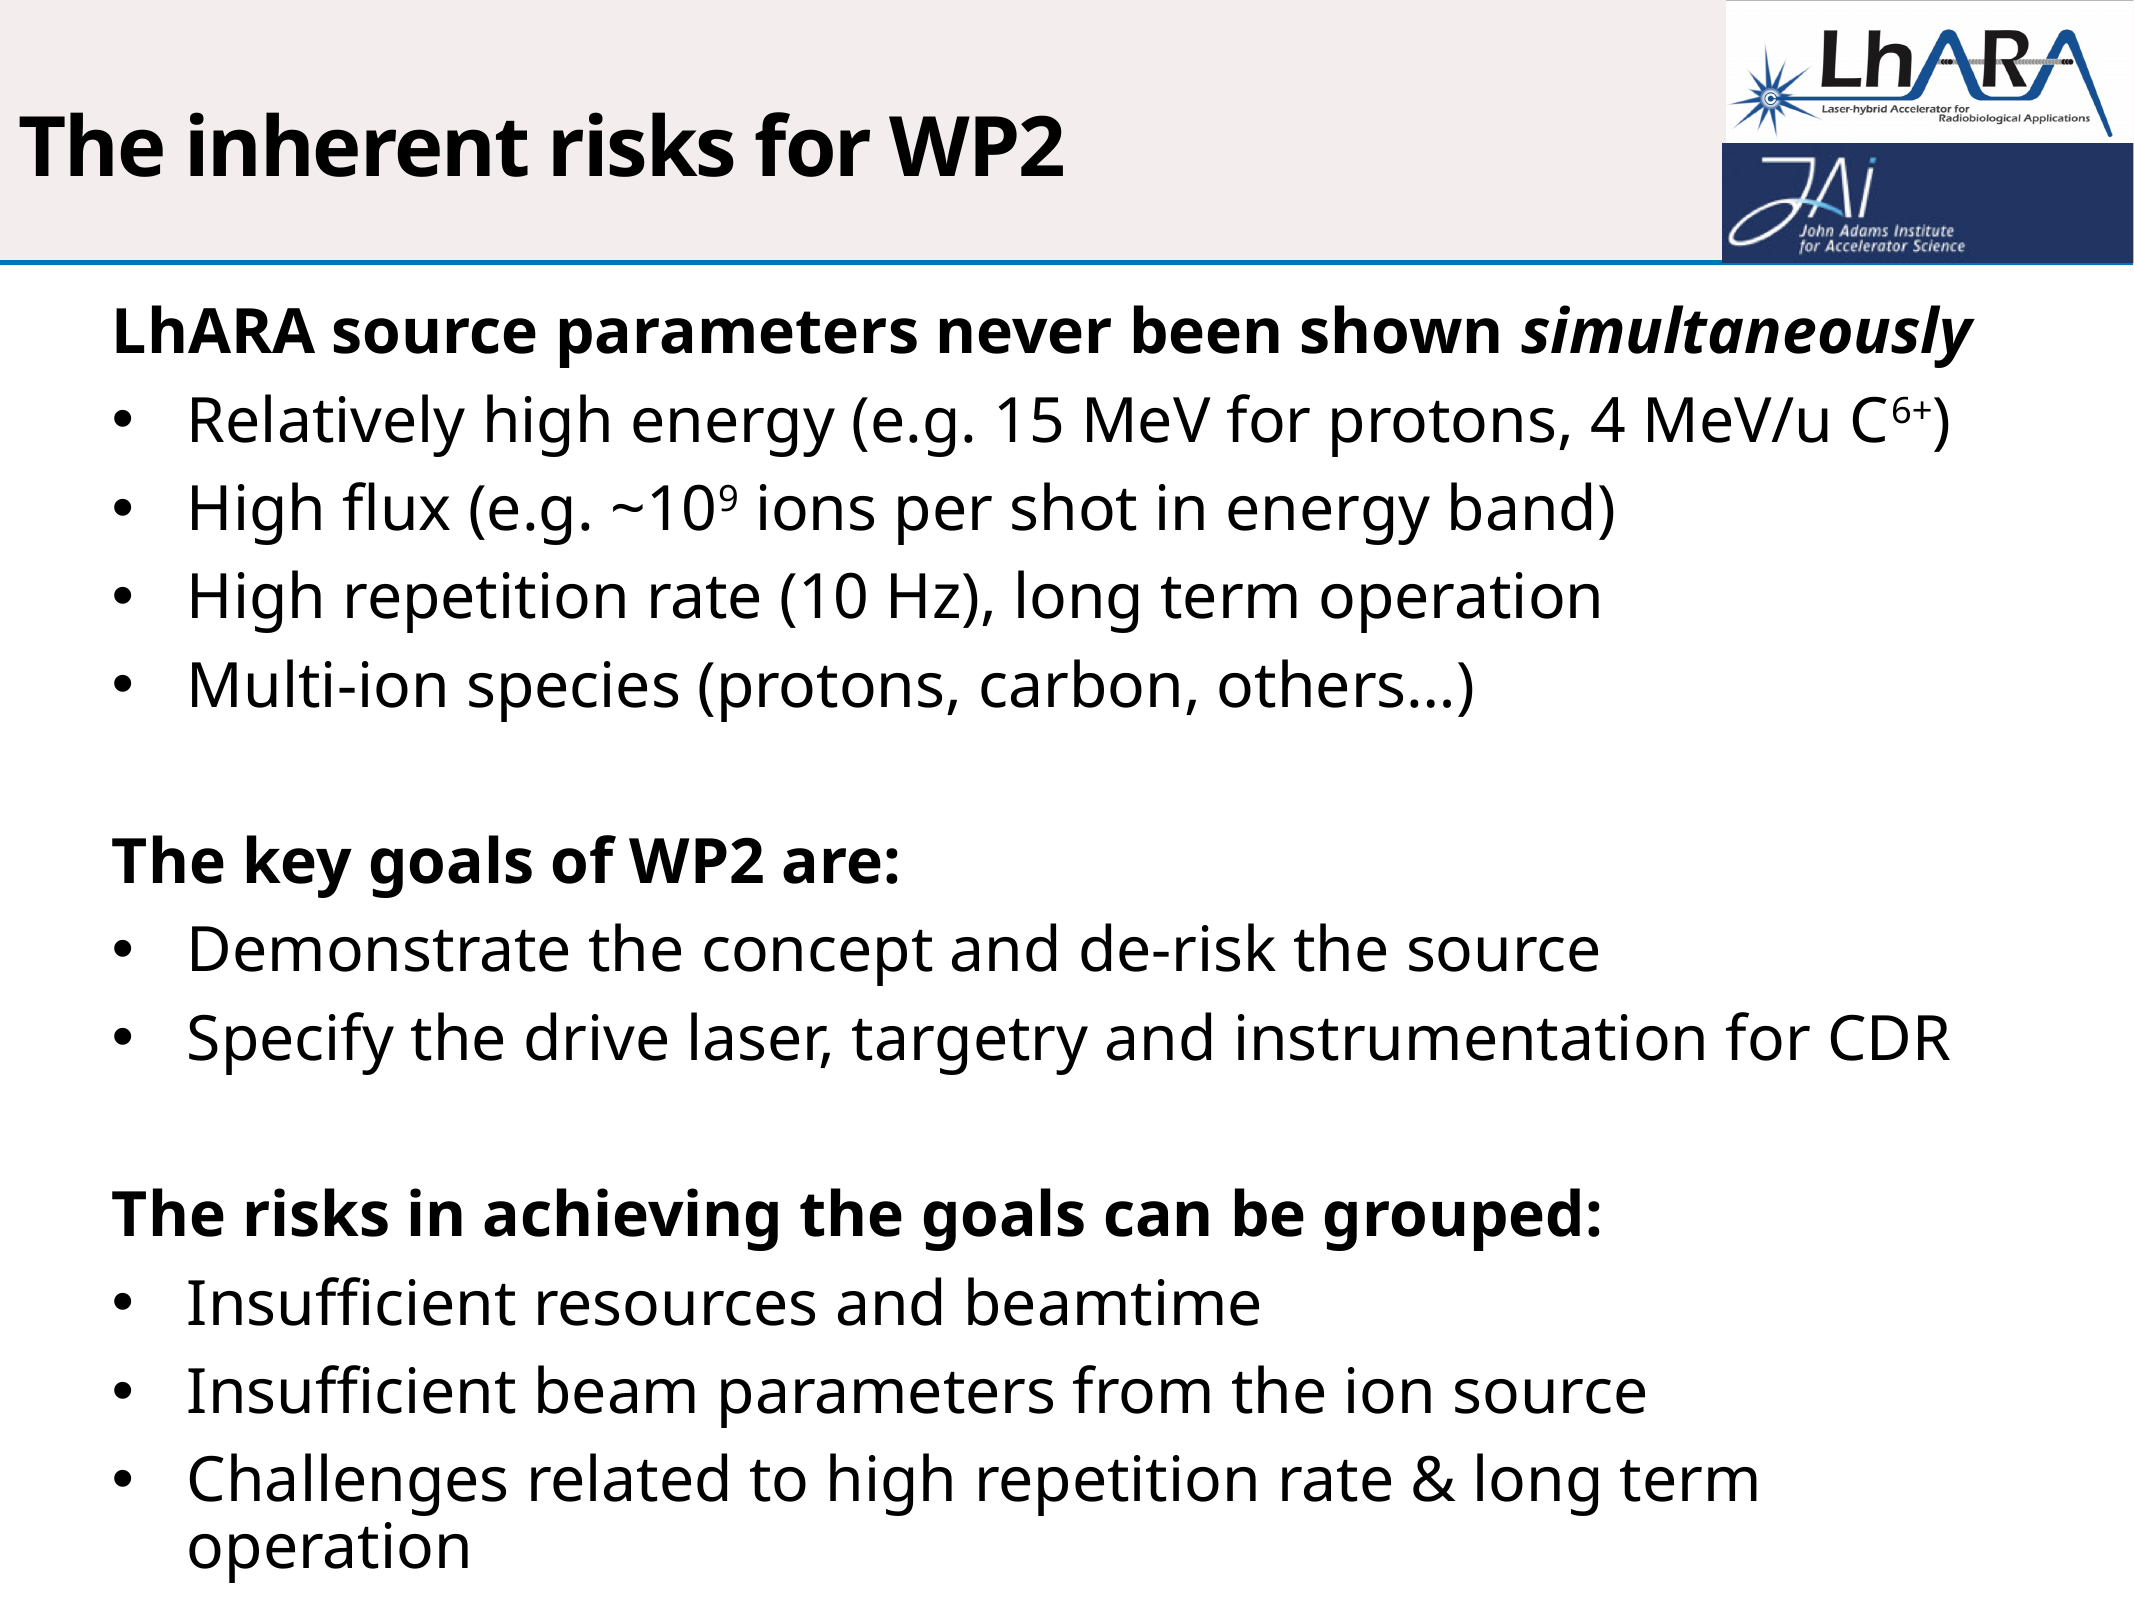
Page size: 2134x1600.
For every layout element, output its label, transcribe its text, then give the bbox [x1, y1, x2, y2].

title The inherent risks for WP2 [9, 103, 1916, 272]
picture [1726, 0, 2134, 263]
text_box LhARA source parameters never been shown simultaneously Relatively high energy (e.g. 15 MeV for protons, 4 MeV/u C6+) High flux (e.g. ~109 ions per shot in energy band) High repetition rate (10 Hz), long term operation Multi-ion species (protons, carbon, others…) The key goals of WP2 are: Demonstrate the concept and de-risk the source Specify the drive laser, targetry and instrumentation for CDR The risks in achieving the goals can be grouped: Insufficient resources and beamtime Insufficient beam parameters from the ion source Challenges related to high repetition rate & long term operation [103, 291, 2008, 1548]
